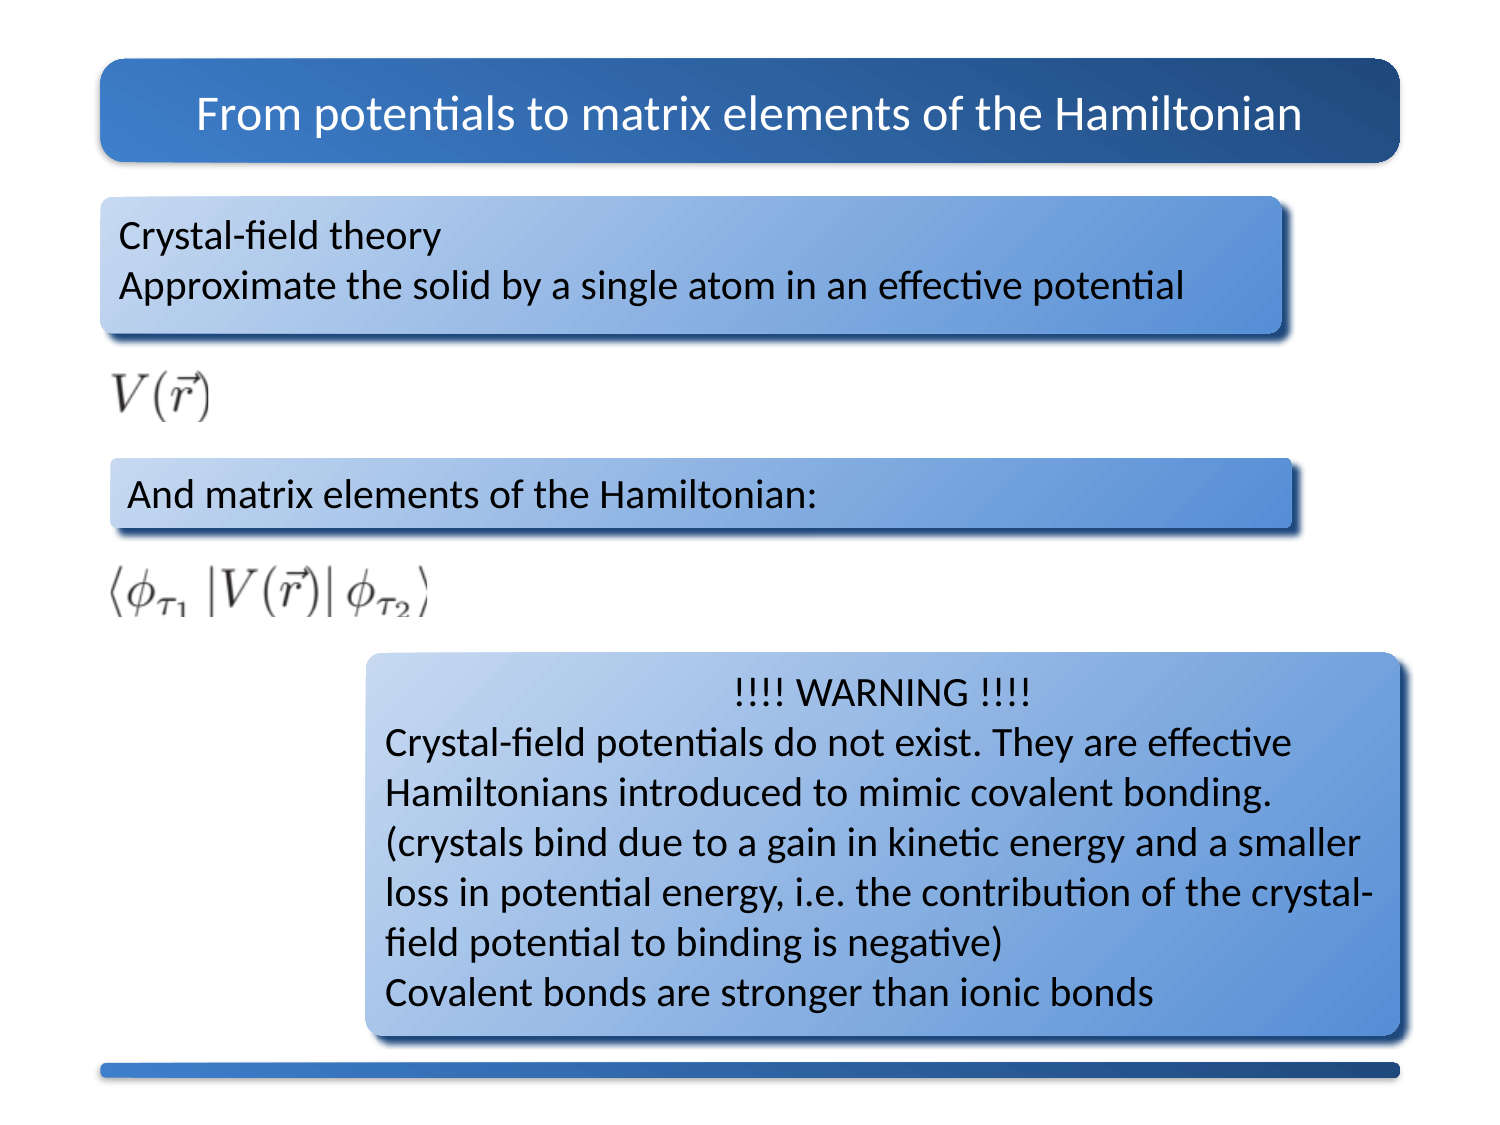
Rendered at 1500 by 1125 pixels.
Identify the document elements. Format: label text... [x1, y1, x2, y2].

text_box !!!! WARNING !!!! Crystal-field potentials do not exist. They are effective Hamiltonians introduced to mimic covalent bonding. (crystals bind due to a gain in kinetic energy and a smaller loss in potential energy, i.e. the contribution of the crystal-field potential to binding is negative) Covalent bonds are stronger than ionic bonds [364, 651, 1401, 1037]
picture [110, 369, 209, 422]
picture [110, 563, 428, 617]
text_box And matrix elements of the Hamiltonian: [109, 457, 1293, 529]
text_box [99, 1062, 1401, 1079]
text_box Crystal-field theory Approximate the solid by a single atom in an effective potential [99, 195, 1282, 335]
text_box From potentials to matrix elements of the Hamiltonian [99, 58, 1401, 164]
